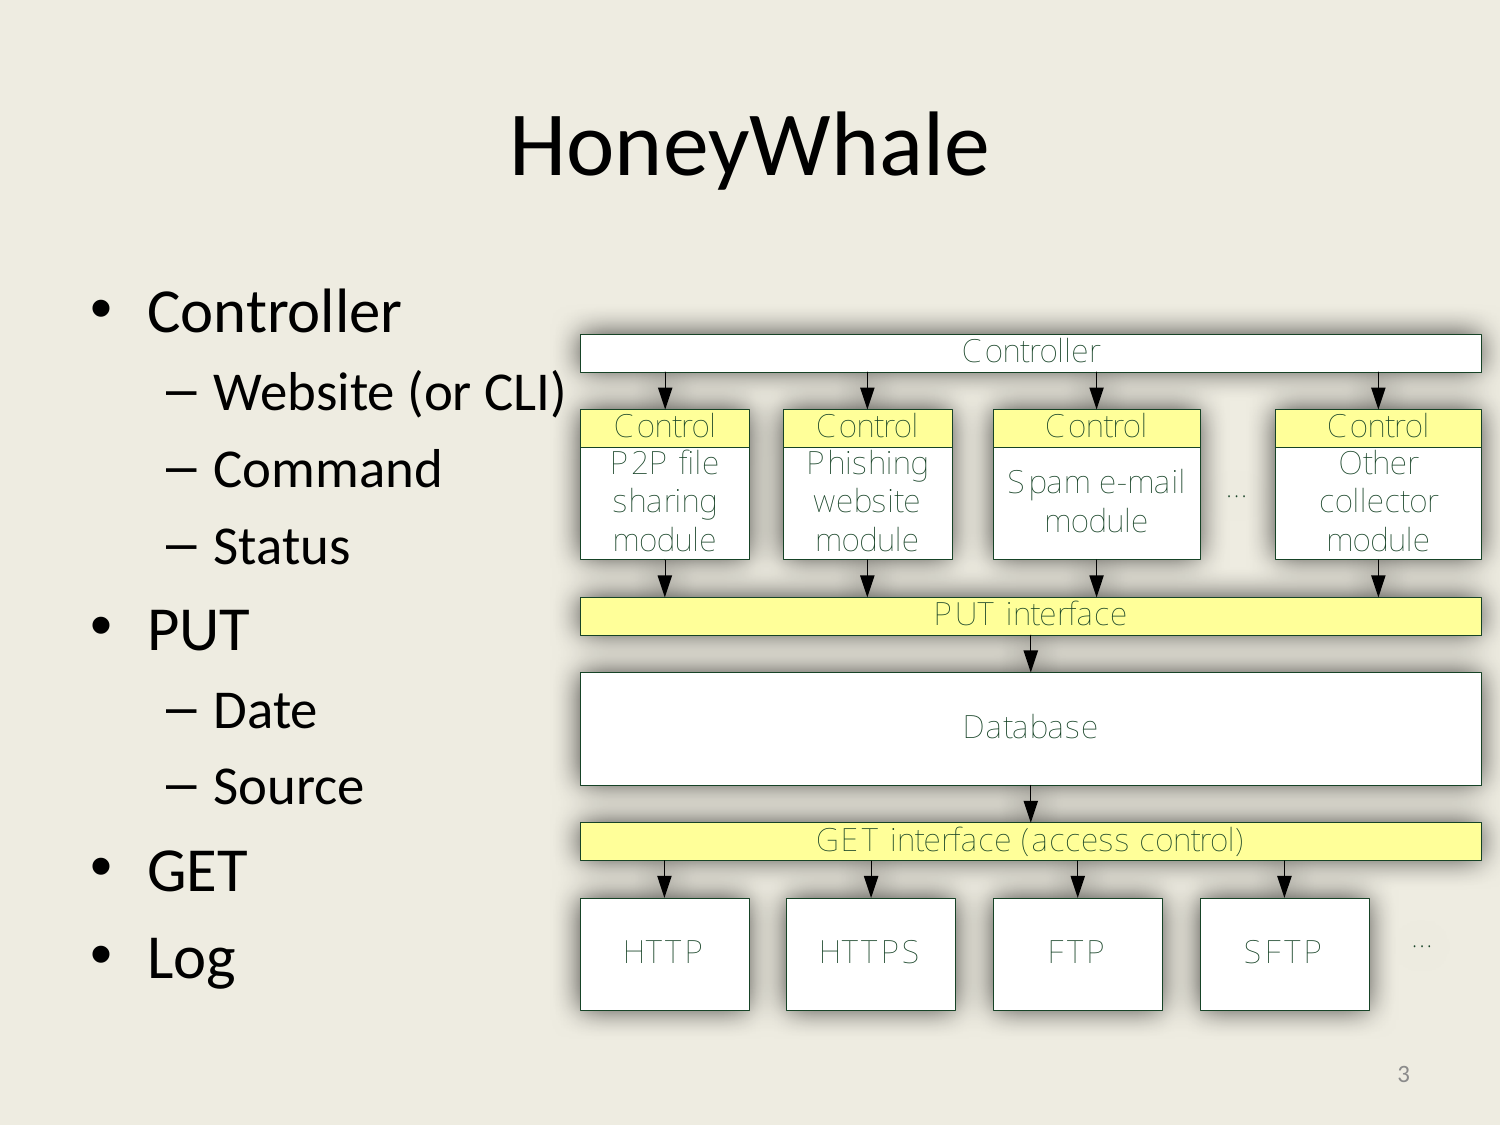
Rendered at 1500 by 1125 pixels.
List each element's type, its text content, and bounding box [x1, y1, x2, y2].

slide_number 3 [1074, 1042, 1425, 1103]
list Controller Website (or CLI) Command Status PUT Date Source GET Log [75, 262, 1425, 1005]
picture [576, 326, 1486, 1015]
title HoneyWhale [75, 45, 1425, 233]
